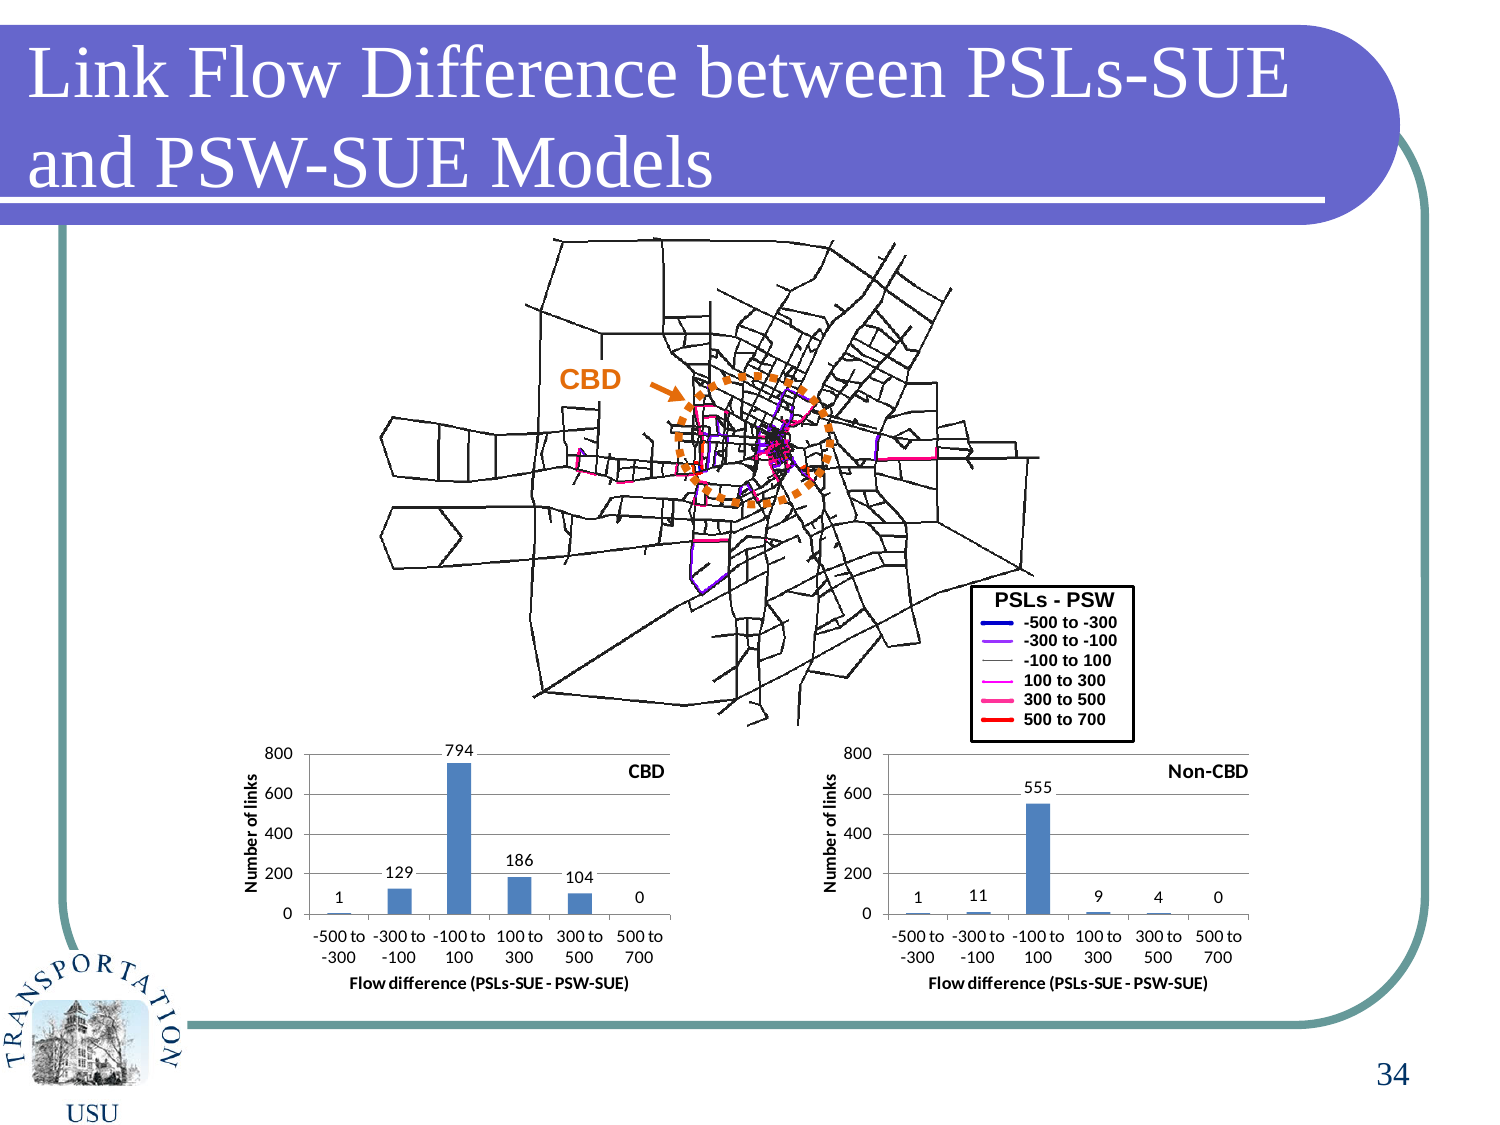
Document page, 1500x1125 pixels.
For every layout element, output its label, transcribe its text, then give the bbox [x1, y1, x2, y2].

picture [0, 224, 1336, 1125]
title Link Flow Difference between PSLs-SUE and PSW-SUE Models [12, 37, 1401, 188]
slide_number 34 [1174, 1024, 1426, 1101]
